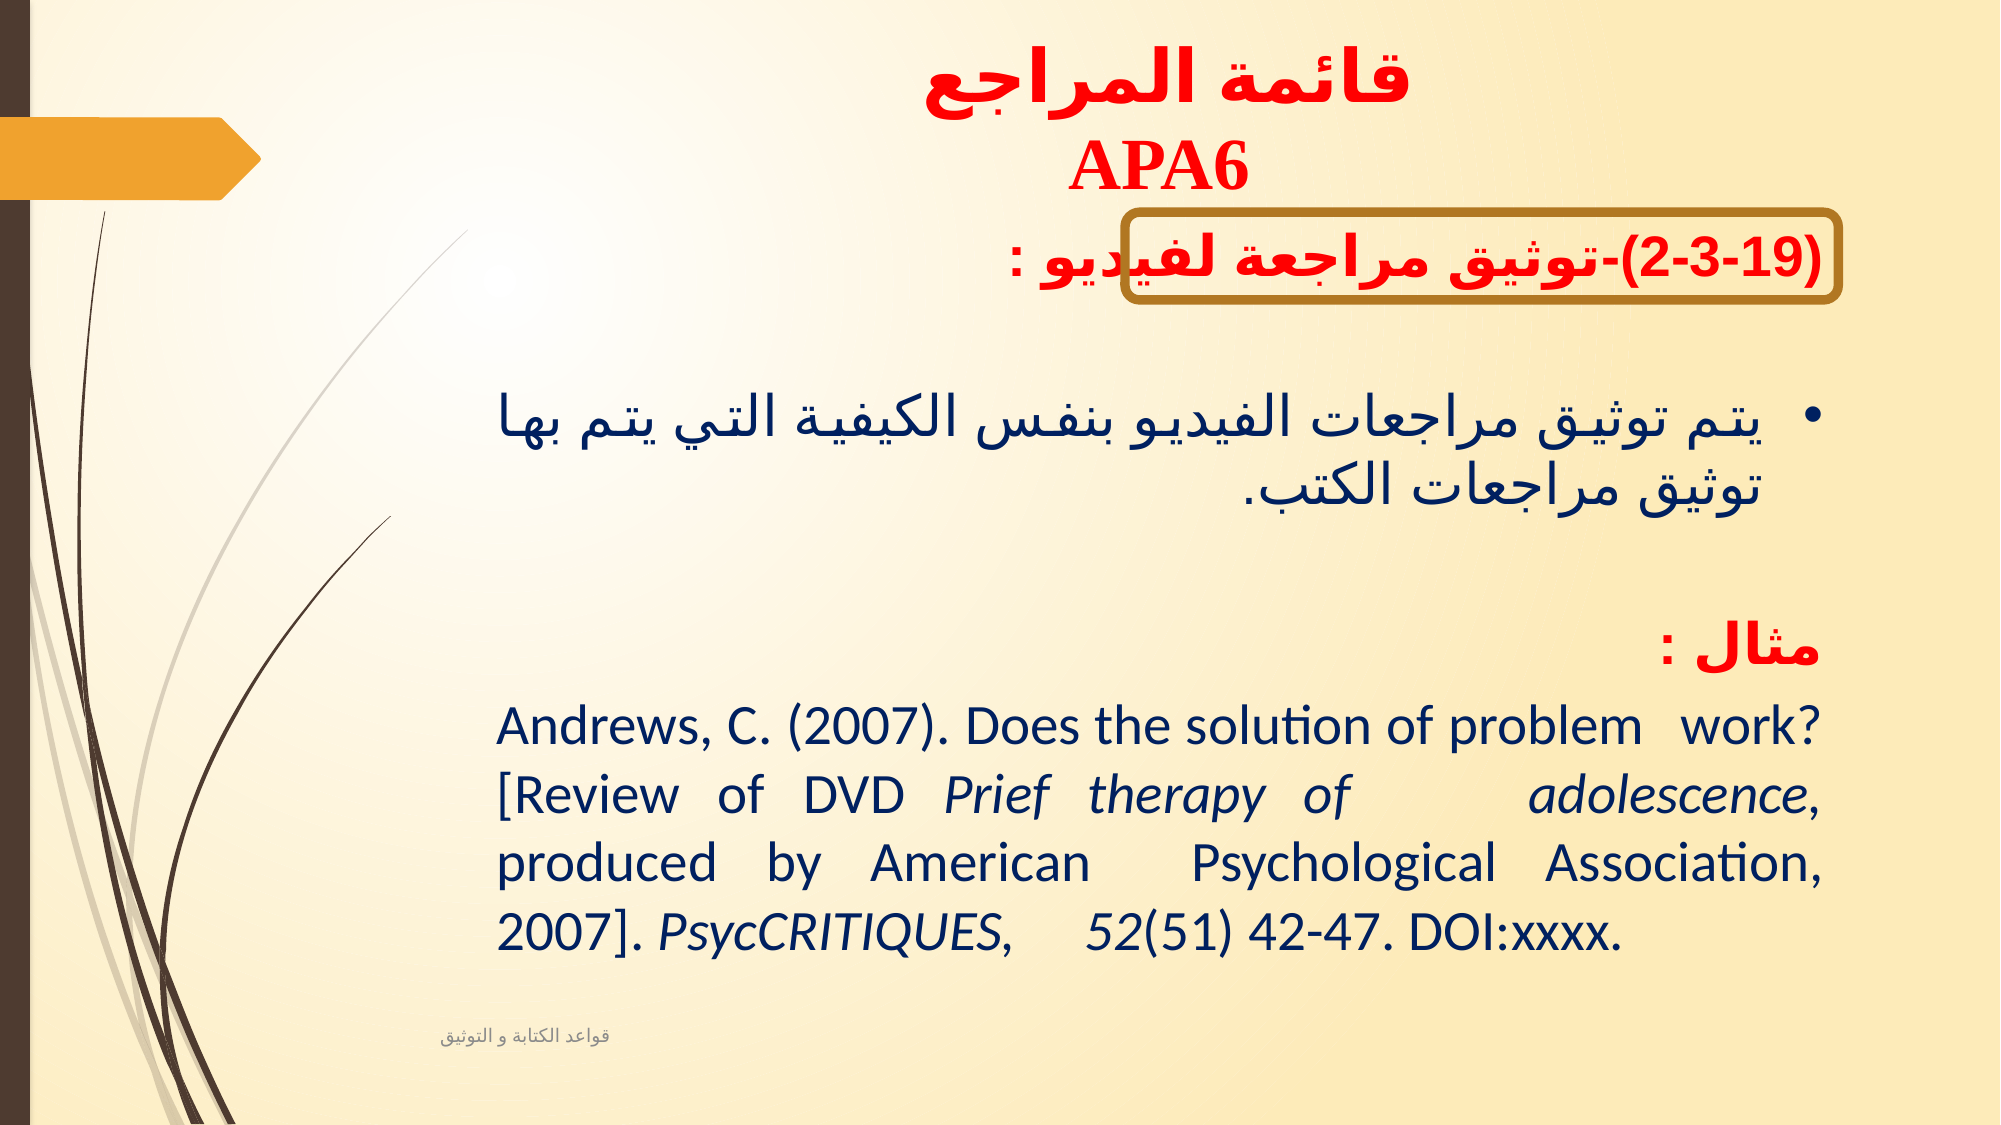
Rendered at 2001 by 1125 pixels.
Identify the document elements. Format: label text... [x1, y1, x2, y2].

footer قواعد الكتابة و التوثيق [424, 1006, 1675, 1067]
list (2-3-19)-توثيق مراجعة لفيديو : يتم توثيق مراجعات الفيديو بنفس الكيفية التي يتم بها توثيق مراجعات الكتب. مثال : Andrews, C. (2007). Does the solution of problem work? [Review of DVD Prief therapy of adolescence, produced by American Psychological Association, 2007]. PsycCRITIQUES, 52(51) 42-47. DOI:xxxx. [481, 212, 1839, 979]
text_box [1123, 210, 1840, 302]
title قائمة المراجع APA6 [428, 21, 1891, 213]
